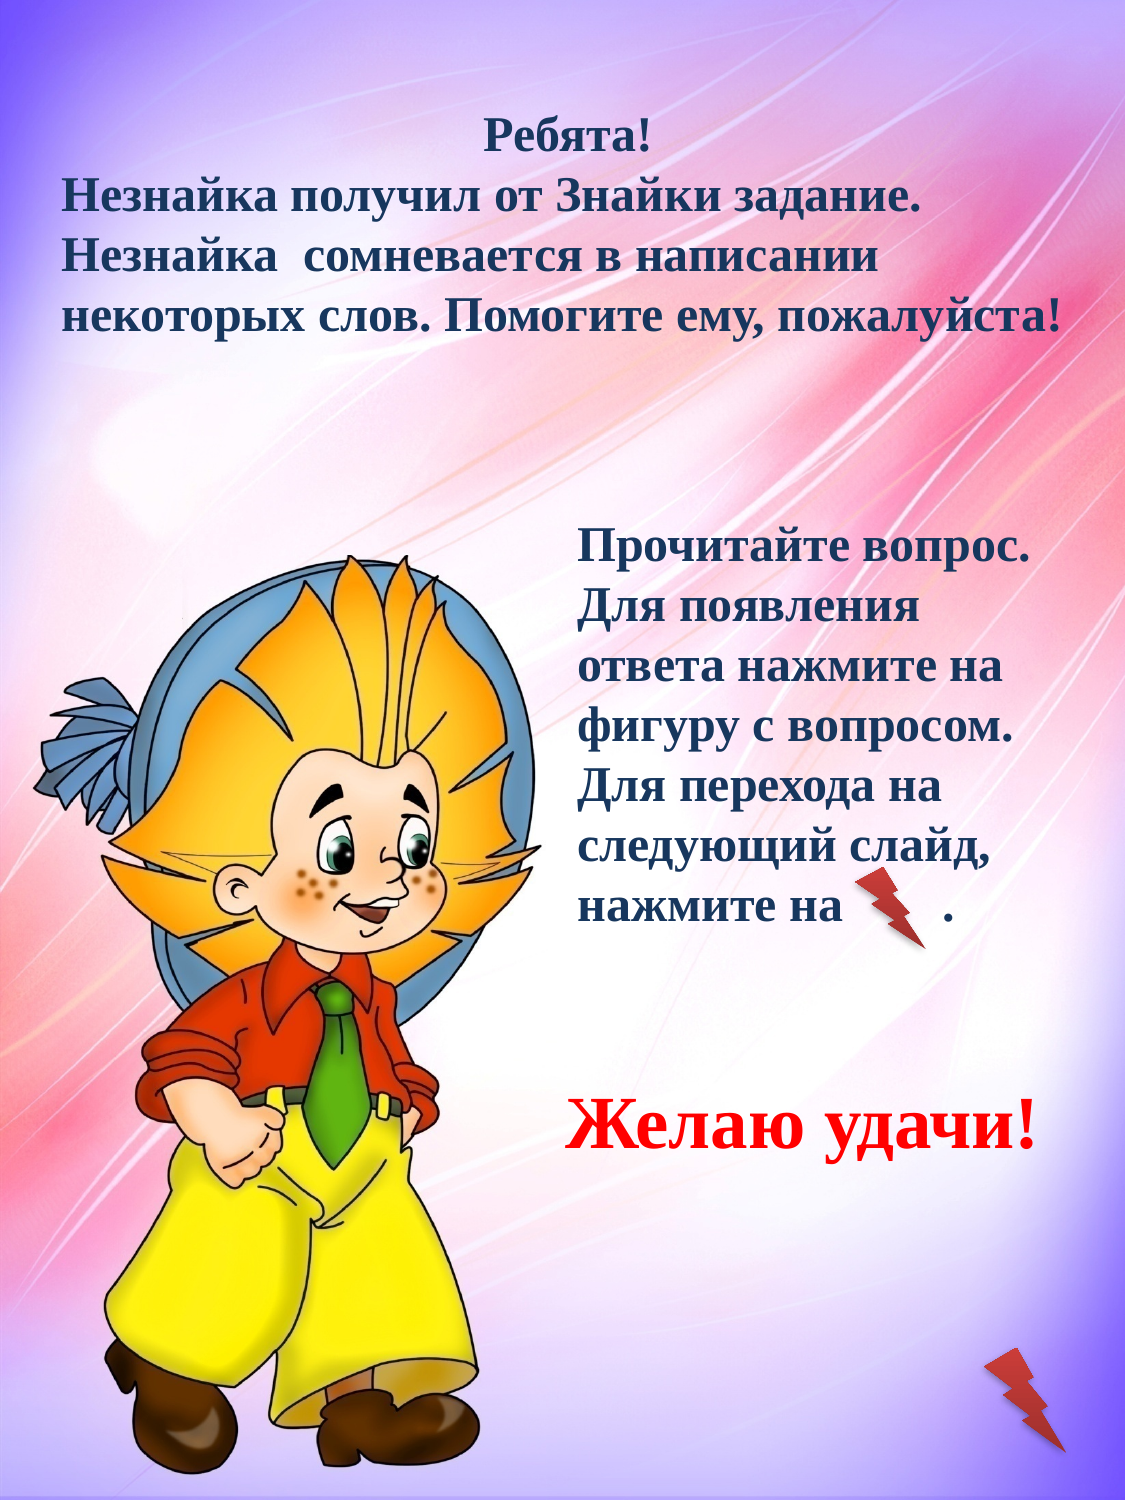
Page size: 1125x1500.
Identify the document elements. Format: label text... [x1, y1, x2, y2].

text_box Прочитайте вопрос. Для появления ответа нажмите на фигуру с вопросом. Для перехода на следующий слайд, нажмите на . [562, 503, 1090, 984]
text_box [984, 1347, 1067, 1454]
text_box Ребята! Незнайка получил от Знайки задание. Незнайка сомневается в написании некоторых слов. Помогите ему, пожалуйста! [46, 93, 1090, 349]
picture [0, 0, 1125, 1500]
text_box Желаю удачи! [527, 1066, 1079, 1172]
